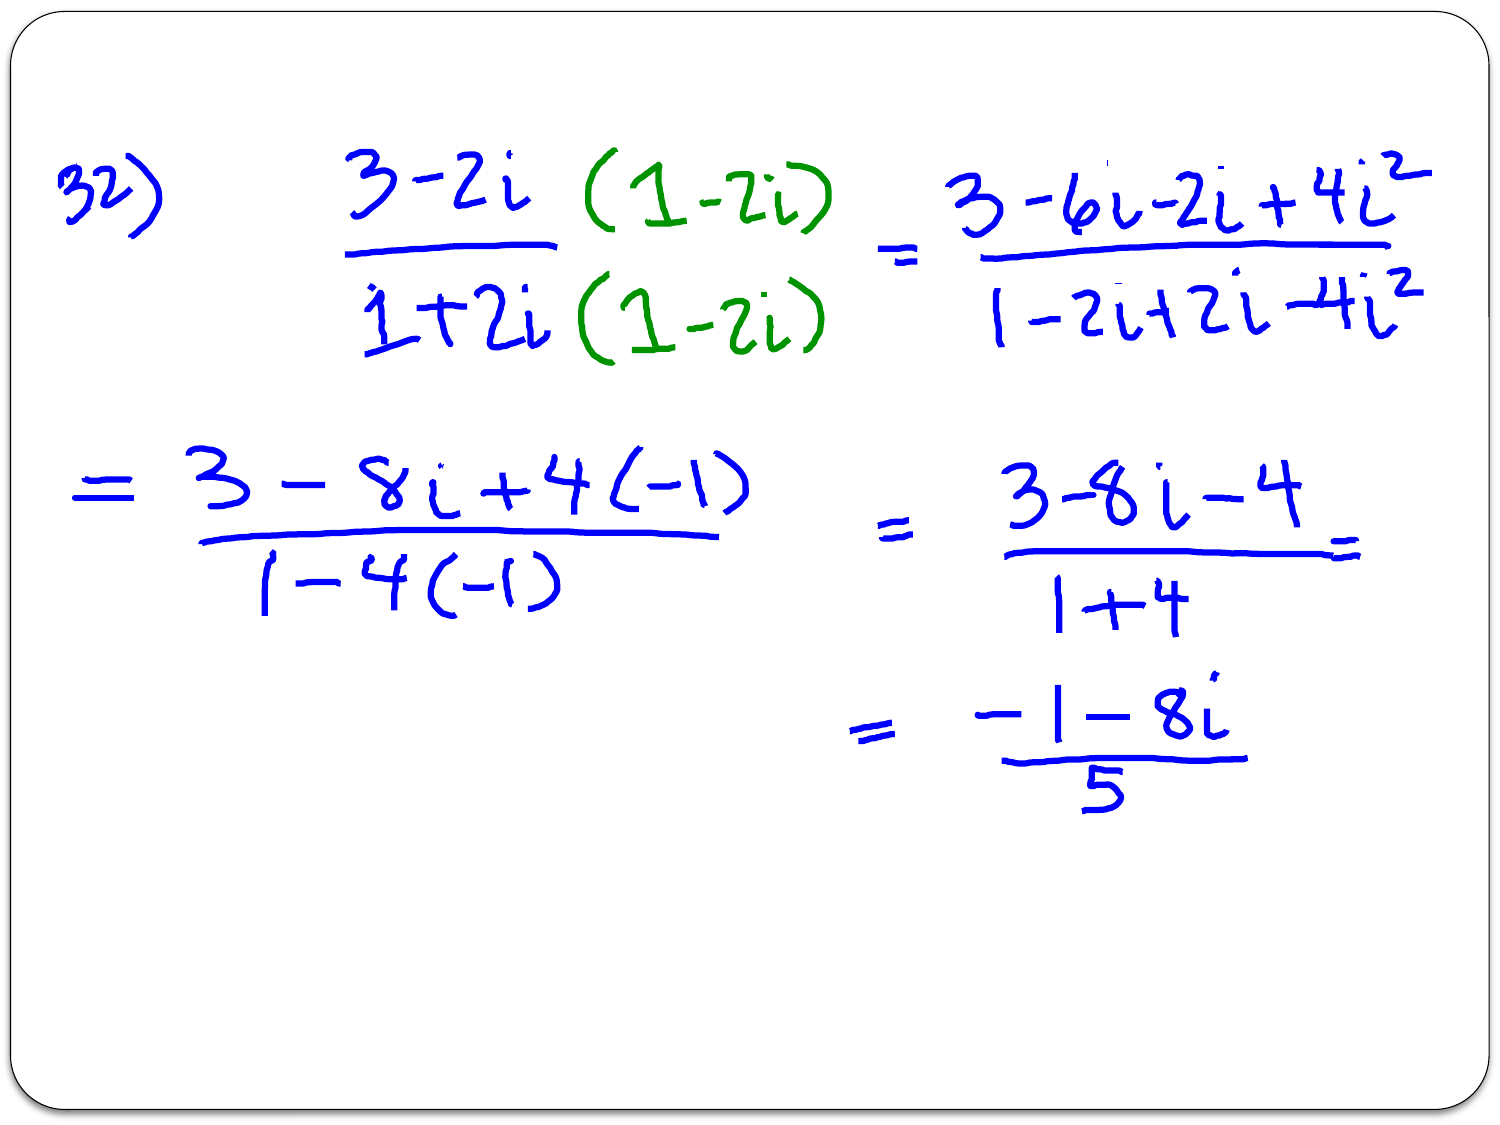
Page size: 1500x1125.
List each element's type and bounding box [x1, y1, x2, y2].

text_box [295, 581, 341, 585]
text_box [1315, 169, 1336, 194]
text_box [504, 493, 512, 510]
text_box [722, 300, 757, 353]
text_box [366, 291, 386, 345]
text_box [1362, 187, 1395, 225]
text_box [631, 346, 676, 351]
text_box [281, 482, 326, 486]
text_box [766, 174, 773, 181]
text_box [1062, 494, 1092, 500]
text_box [977, 713, 1022, 717]
text_box [1287, 302, 1318, 308]
text_box [1334, 168, 1343, 223]
text_box [1030, 318, 1061, 323]
text_box [361, 457, 407, 509]
text_box [1173, 580, 1177, 638]
text_box [1345, 293, 1355, 304]
text_box [1318, 277, 1342, 306]
text_box [1206, 708, 1228, 738]
text_box [125, 155, 160, 238]
text_box [648, 482, 679, 489]
text_box [947, 174, 1002, 236]
text_box [1065, 172, 1098, 233]
text_box [546, 456, 577, 484]
text_box [701, 200, 721, 205]
text_box [1004, 550, 1334, 558]
text_box [84, 478, 132, 482]
text_box [980, 242, 1390, 260]
text_box [347, 151, 395, 218]
text_box [1109, 591, 1113, 604]
text_box [1055, 576, 1061, 633]
text_box [728, 173, 766, 222]
text_box [1114, 192, 1141, 228]
text_box [501, 472, 507, 491]
text_box [60, 166, 92, 223]
text_box [1276, 205, 1282, 226]
text_box [416, 305, 439, 309]
text_box [1283, 459, 1298, 528]
text_box [1259, 464, 1287, 489]
text_box [364, 338, 420, 356]
text_box [1389, 269, 1424, 295]
text_box [858, 733, 895, 742]
text_box [444, 304, 468, 308]
text_box [587, 149, 616, 230]
text_box [1091, 461, 1135, 524]
text_box [789, 279, 823, 351]
text_box [1217, 193, 1243, 232]
text_box [579, 477, 590, 486]
text_box [439, 295, 452, 345]
text_box [1332, 554, 1361, 559]
text_box [429, 553, 457, 617]
text_box [1156, 579, 1173, 600]
text_box [1272, 186, 1278, 203]
text_box [1154, 201, 1177, 206]
text_box [1164, 312, 1174, 338]
text_box [1178, 173, 1207, 226]
text_box [622, 290, 658, 348]
text_box [527, 312, 549, 347]
text_box [877, 519, 909, 527]
text_box [264, 551, 275, 616]
text_box [188, 447, 248, 507]
text_box [580, 273, 615, 364]
text_box [393, 554, 405, 611]
text_box [344, 243, 558, 256]
text_box [504, 560, 513, 606]
text_box [1382, 152, 1432, 178]
text_box [777, 193, 798, 223]
text_box [1148, 310, 1170, 315]
text_box [1261, 201, 1296, 207]
text_box [1159, 289, 1166, 310]
text_box [1117, 303, 1142, 339]
text_box [647, 219, 687, 225]
text_box [400, 574, 407, 581]
text_box [849, 722, 892, 732]
text_box [1001, 757, 1248, 765]
text_box [1242, 292, 1270, 333]
text_box [768, 317, 790, 351]
text_box [1081, 767, 1123, 813]
text_box [693, 459, 706, 507]
text_box [1157, 689, 1191, 738]
text_box [1176, 591, 1189, 600]
text_box [1111, 609, 1117, 630]
text_box [1289, 480, 1302, 488]
text_box [612, 447, 641, 510]
text_box [894, 260, 918, 264]
text_box [363, 556, 396, 581]
text_box [1072, 291, 1103, 334]
text_box [527, 553, 559, 610]
text_box [1341, 277, 1349, 329]
text_box [95, 168, 128, 207]
text_box [632, 164, 669, 220]
text_box [1332, 539, 1357, 543]
text_box [1003, 464, 1046, 527]
text_box [475, 286, 526, 349]
text_box [1189, 287, 1229, 332]
text_box [881, 533, 913, 540]
text_box [715, 452, 747, 514]
text_box [573, 460, 581, 515]
text_box [786, 163, 830, 234]
text_box [431, 481, 461, 517]
text_box [455, 153, 486, 207]
text_box [1165, 481, 1190, 529]
text_box [504, 177, 530, 209]
text_box [1057, 684, 1061, 743]
text_box [1366, 296, 1397, 337]
text_box [1234, 269, 1240, 276]
text_box [877, 246, 918, 250]
text_box [995, 288, 1003, 348]
text_box [1083, 603, 1146, 612]
text_box [200, 529, 720, 545]
text_box [688, 324, 714, 330]
text_box [482, 489, 529, 495]
text_box [414, 175, 444, 182]
text_box [463, 585, 494, 589]
text_box [1025, 197, 1053, 204]
